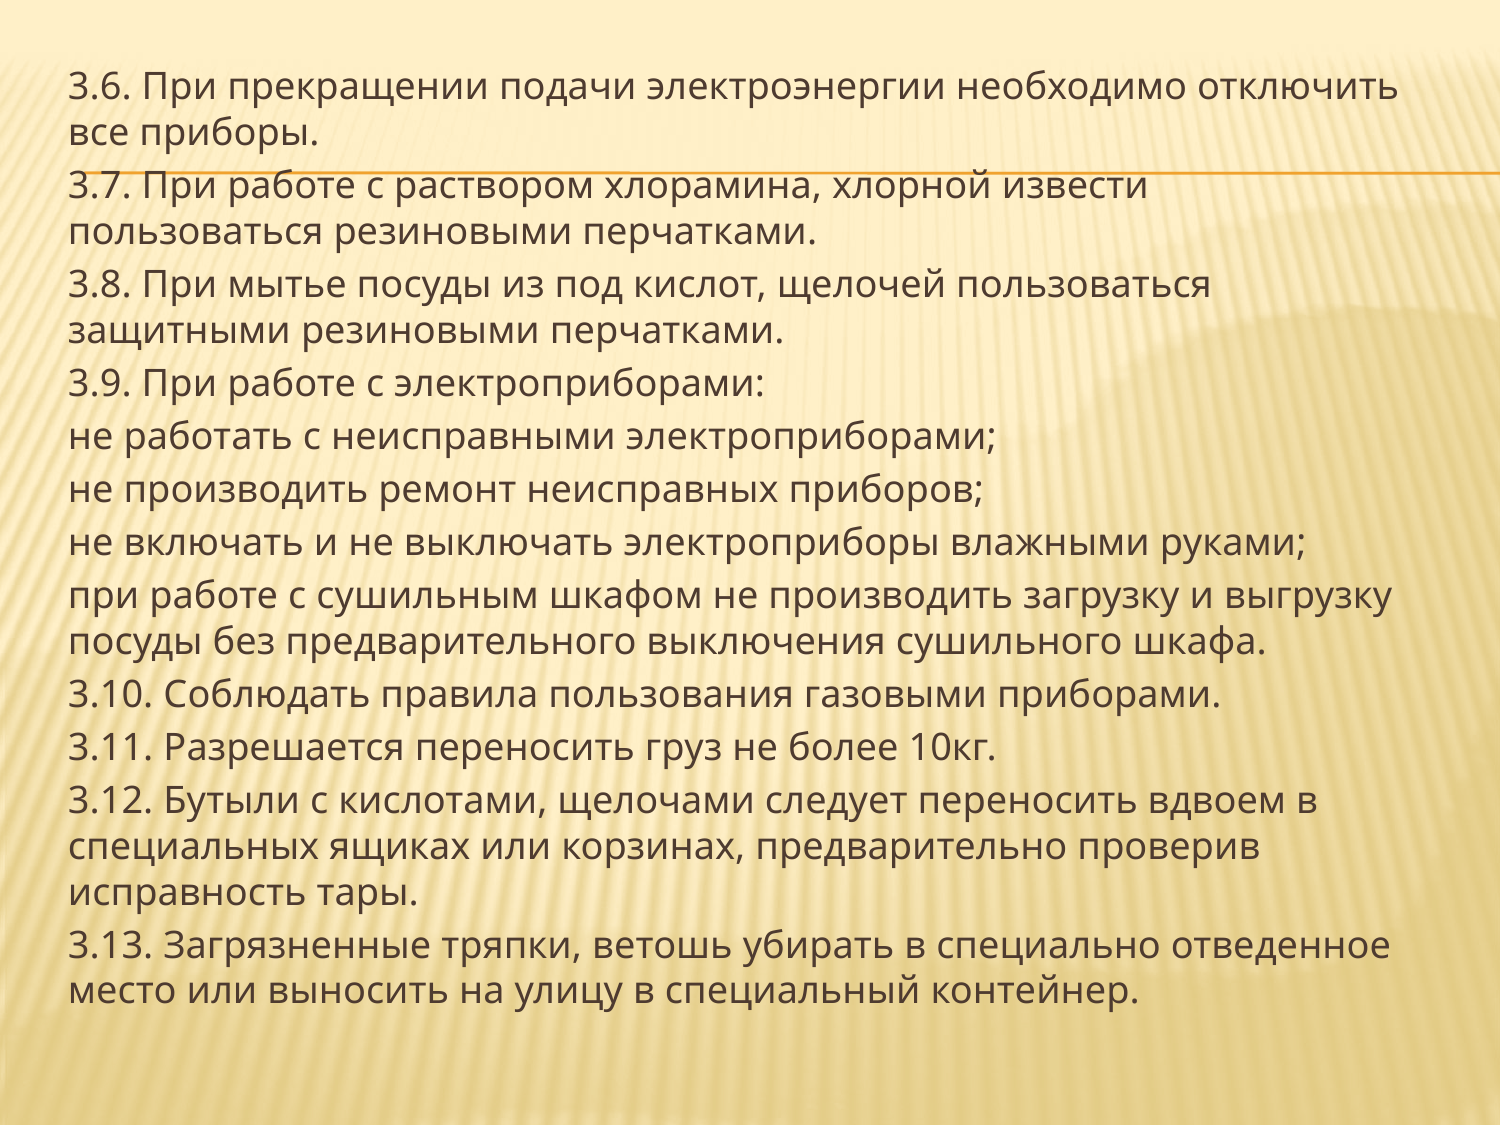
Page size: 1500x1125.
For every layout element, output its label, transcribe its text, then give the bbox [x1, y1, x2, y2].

list 3.6. При прекращении подачи электроэнергии необходимо отключить все приборы. 3.7. При работе с раствором хлорамина, хлорной извести пользоваться резиновыми перчатками. 3.8. При мытье посуды из под кислот, щелочей пользоваться защитными резиновыми перчатками. 3.9. При работе с электроприборами: не работать с неисправными электроприборами; не производить ремонт неисправных приборов; не включать и не выключать электроприборы влажными руками; при работе с сушильным шкафом не производить загрузку и выгрузку посуды без предварительного выключения сушильного шкафа. 3.10. Соблюдать правила пользования газовыми приборами. 3.11. Разрешается переносить груз не более 10кг. 3.12. Бутыли с кислотами, щелочами следует переносить вдвоем в специальных ящиках или корзинах, предварительно проверив исправность тары. 3.13. Загрязненные тряпки, ветошь убирать в специально отведенное место или выносить на улицу в специальный контейнер. [53, 54, 1424, 1083]
